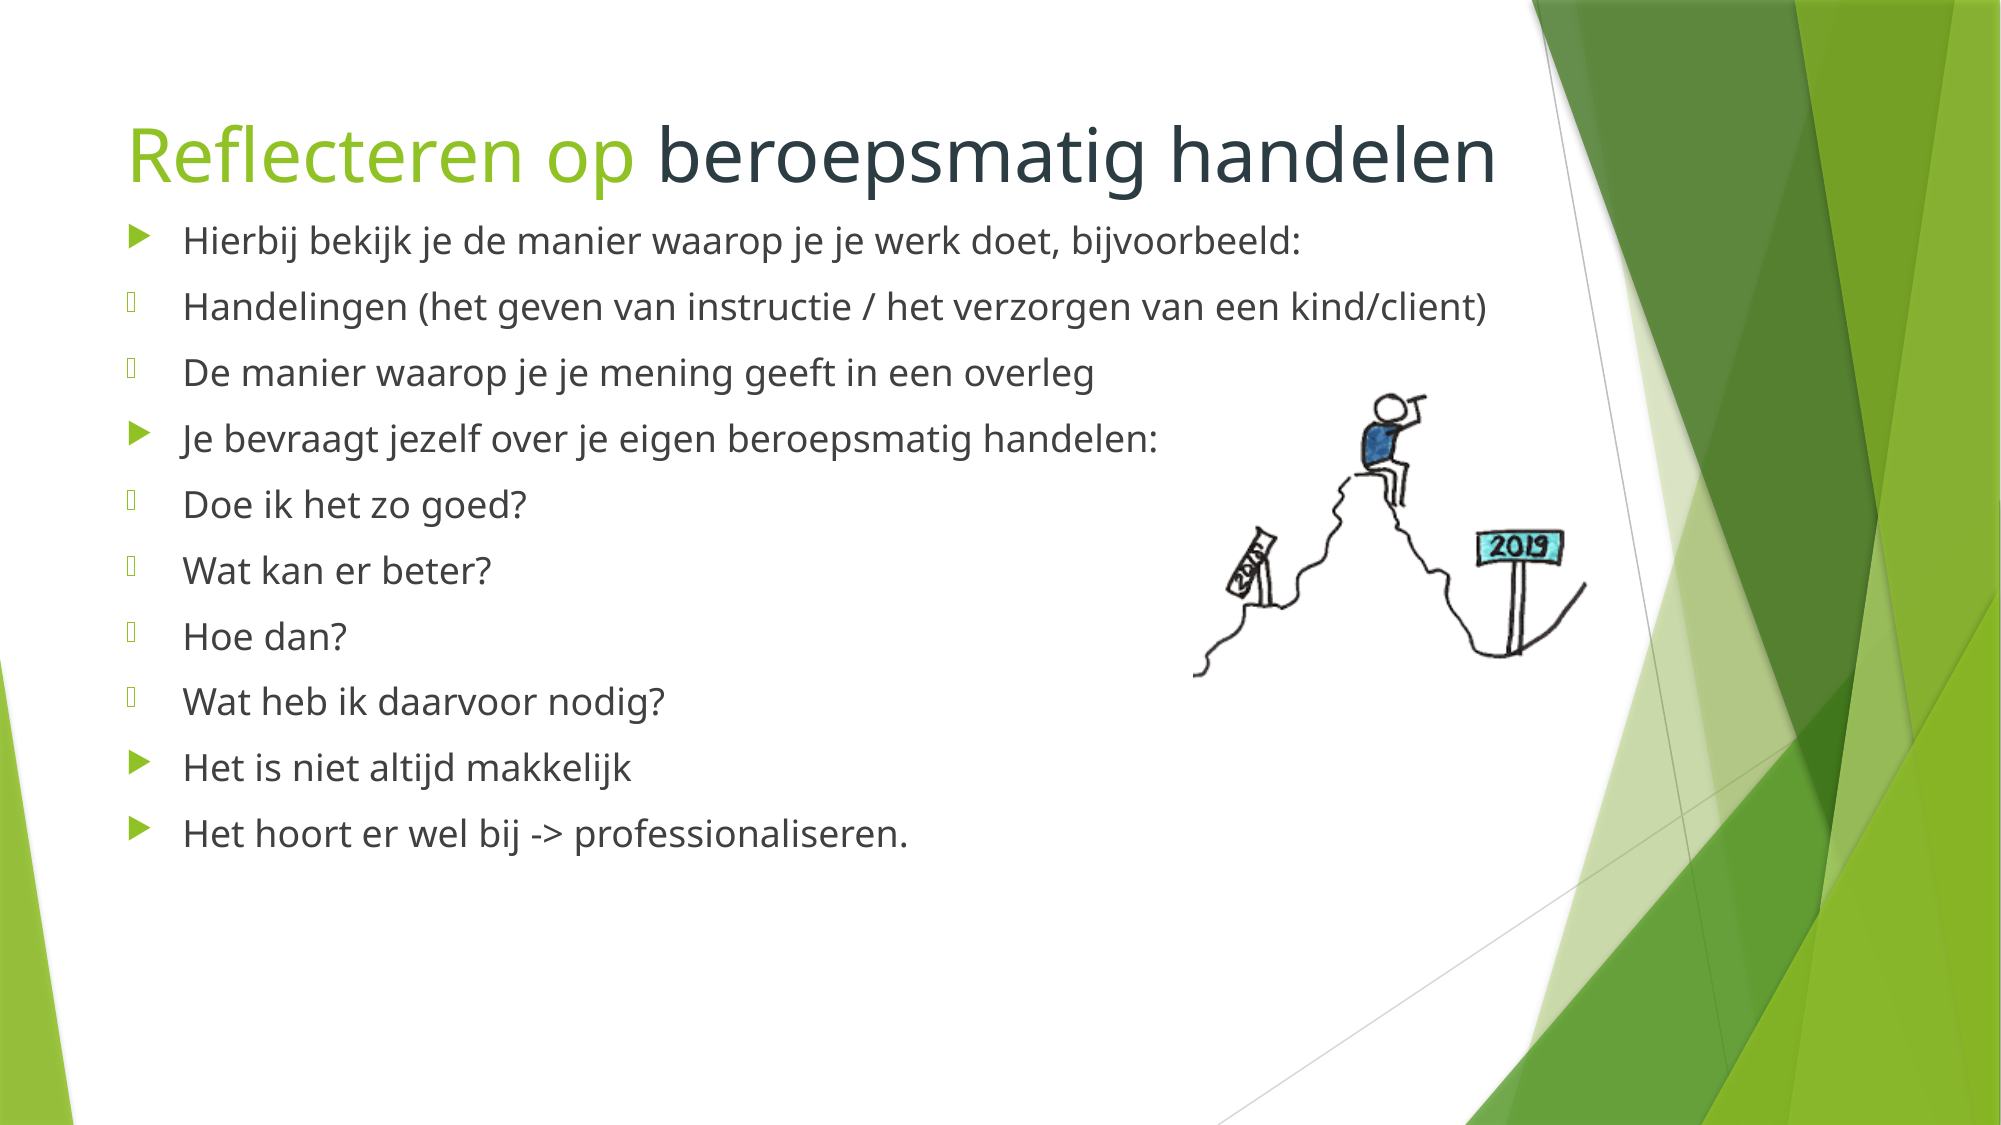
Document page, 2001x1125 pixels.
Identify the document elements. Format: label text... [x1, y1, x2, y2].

picture [1192, 383, 1596, 691]
title Reflecteren op beroepsmatig handelen [111, 99, 1522, 210]
list Hierbij bekijk je de manier waarop je je werk doet, bijvoorbeeld: Handelingen (het geven van instructie / het verzorgen van een kind/client) De manier waarop je je mening geeft in een overleg Je bevraagt jezelf over je eigen beroepsmatig handelen: Doe ik het zo goed? Wat kan er beter? Hoe dan? Wat heb ik daarvoor nodig? Het is niet altijd makkelijk Het hoort er wel bij -> professionaliseren. [111, 210, 1648, 1104]
